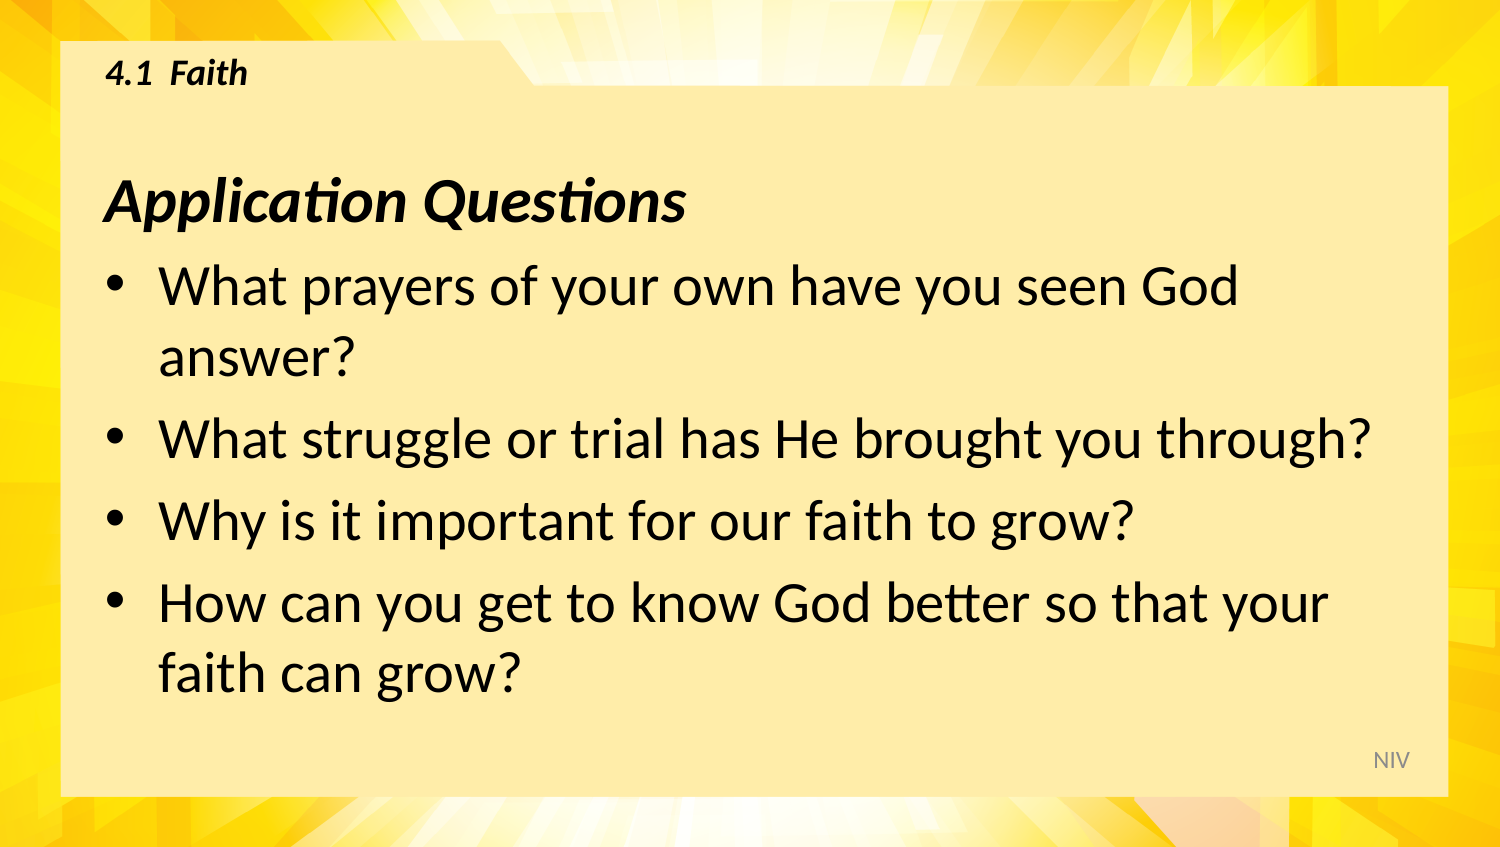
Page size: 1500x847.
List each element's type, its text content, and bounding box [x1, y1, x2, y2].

footer NIV [950, 736, 1425, 782]
picture [0, 0, 1500, 847]
title 4.1 Faith [89, 33, 1420, 108]
list Application Questions What prayers of your own have you seen God answer? What struggle or trial has He brought you through? Why is it important for our faith to grow? How can you get to know God better so that your faith can grow? [89, 141, 1403, 722]
